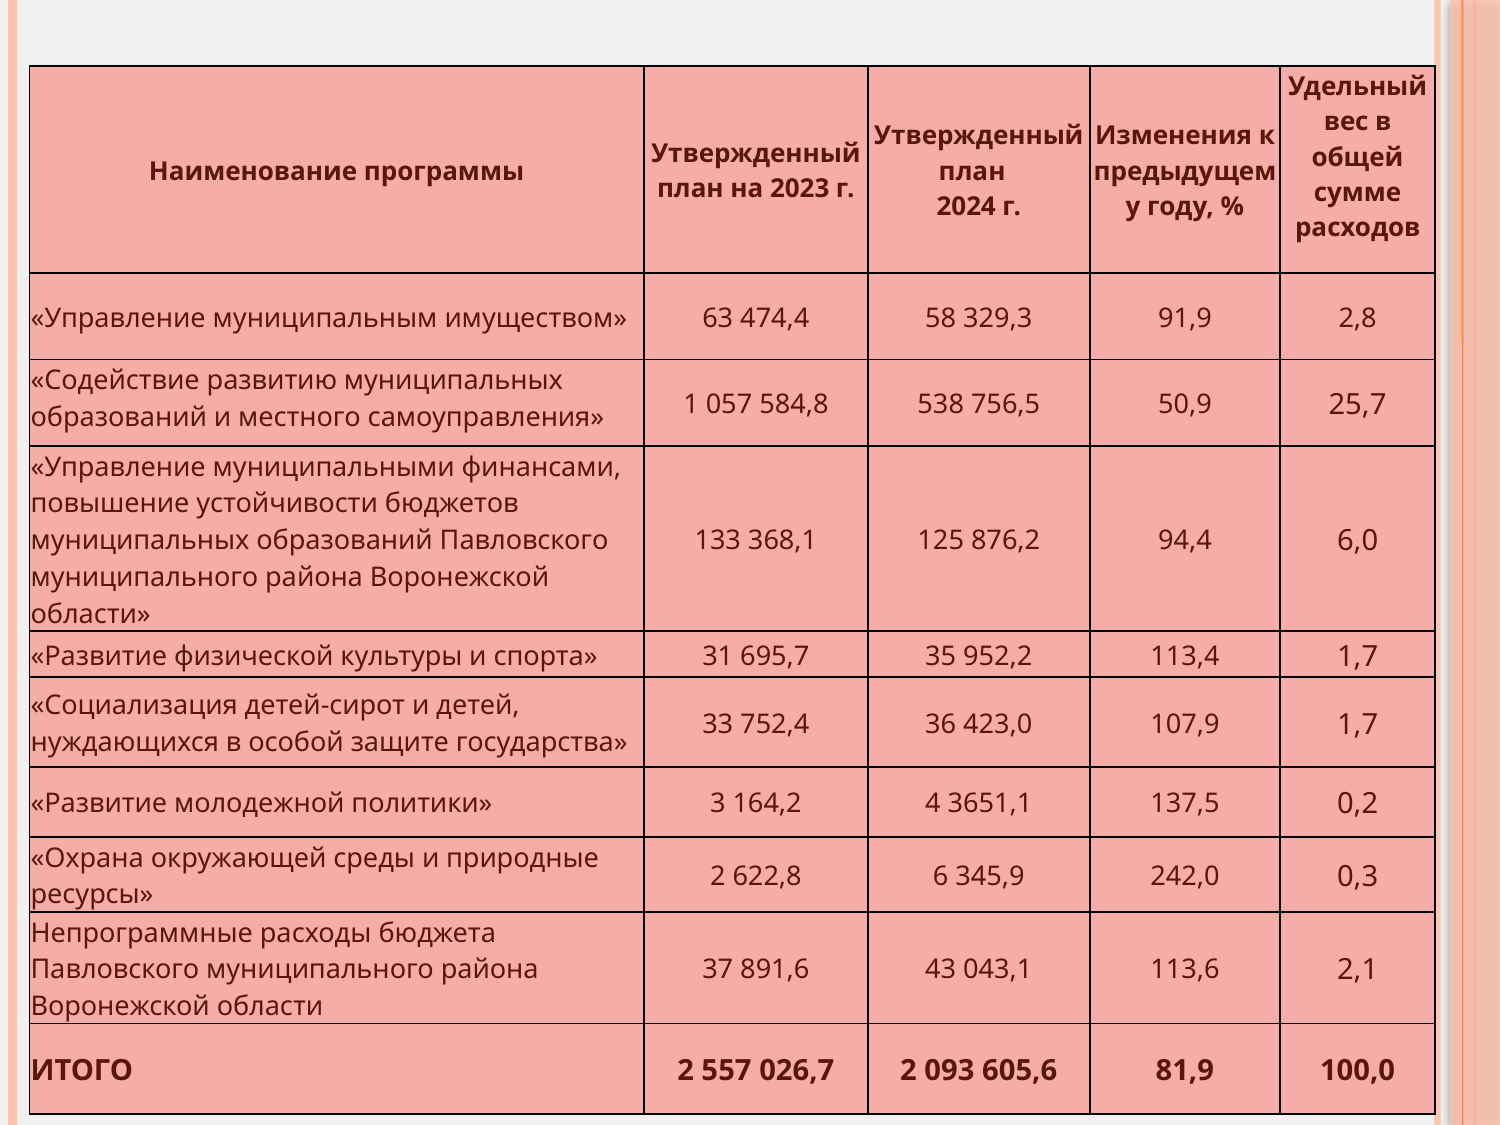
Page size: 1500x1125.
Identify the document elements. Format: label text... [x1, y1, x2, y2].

table_cell ИТОГО [30, 1024, 643, 1113]
table_cell «Управление муниципальным имуществом» [30, 274, 643, 359]
table_cell 0,3 [1281, 838, 1434, 911]
table_cell 1,7 [1281, 632, 1434, 676]
table_cell 113,4 [1091, 632, 1279, 676]
table_cell 0,2 [1281, 768, 1434, 836]
table_cell 94,4 [1091, 447, 1279, 630]
table_cell 133 368,1 [645, 447, 867, 630]
table_cell 35 952,2 [869, 632, 1089, 676]
table_cell 2 557 026,7 [645, 1024, 867, 1113]
table_cell 137,5 [1091, 768, 1279, 836]
table_header Наименование программы [30, 67, 643, 272]
table_cell 2,1 [1281, 913, 1434, 1023]
table_cell 107,9 [1091, 678, 1279, 766]
table_cell 2,8 [1281, 274, 1434, 359]
table_cell «Содействие развитию муниципальных образований и местного самоуправления» [30, 360, 643, 445]
table_cell 50,9 [1091, 360, 1279, 445]
table_cell 3 164,2 [645, 768, 867, 836]
table_cell «Развитие молодежной политики» [30, 768, 643, 836]
table_cell 58 329,3 [869, 274, 1089, 359]
table_cell 31 695,7 [645, 632, 867, 676]
table_cell «Управление муниципальными финансами, повышение устойчивости бюджетов муниципальных образований Павловского муниципального района Воронежской области» [30, 447, 643, 630]
table_cell 81,9 [1091, 1024, 1279, 1113]
table_cell Непрограммные расходы бюджета Павловского муниципального района Воронежской области [30, 913, 643, 1023]
table_cell «Охрана окружающей среды и природные ресурсы» [30, 838, 643, 911]
table_cell 6,0 [1281, 447, 1434, 630]
table_cell 36 423,0 [869, 678, 1089, 766]
table_cell 242,0 [1091, 838, 1279, 911]
table_cell 113,6 [1091, 913, 1279, 1023]
table_cell 1 057 584,8 [645, 360, 867, 445]
table_cell 4 3651,1 [869, 768, 1089, 836]
table_cell 538 756,5 [869, 360, 1089, 445]
table_cell 33 752,4 [645, 678, 867, 766]
table_header Утвержденный план 2024 г. [869, 67, 1089, 272]
table_cell «Развитие физической культуры и спорта» [30, 632, 643, 676]
table_cell 100,0 [1281, 1024, 1434, 1113]
table_cell 43 043,1 [869, 913, 1089, 1023]
table_cell 37 891,6 [645, 913, 867, 1023]
table_cell 91,9 [1091, 274, 1279, 359]
table_header Изменения к предыдущему году, % [1091, 67, 1279, 272]
table_cell «Социализация детей-сирот и детей, нуждающихся в особой защите государства» [30, 678, 643, 766]
table_cell 25,7 [1281, 360, 1434, 445]
table_cell 63 474,4 [645, 274, 867, 359]
table_cell 125 876,2 [869, 447, 1089, 630]
table_cell 1,7 [1281, 678, 1434, 766]
table_header Утвержденный план на 2023 г. [645, 67, 867, 272]
table_header Удельный вес в общей сумме расходов [1281, 67, 1434, 272]
table_cell 6 345,9 [869, 838, 1089, 911]
table_cell 2 093 605,6 [869, 1024, 1089, 1113]
table_cell 2 622,8 [645, 838, 867, 911]
